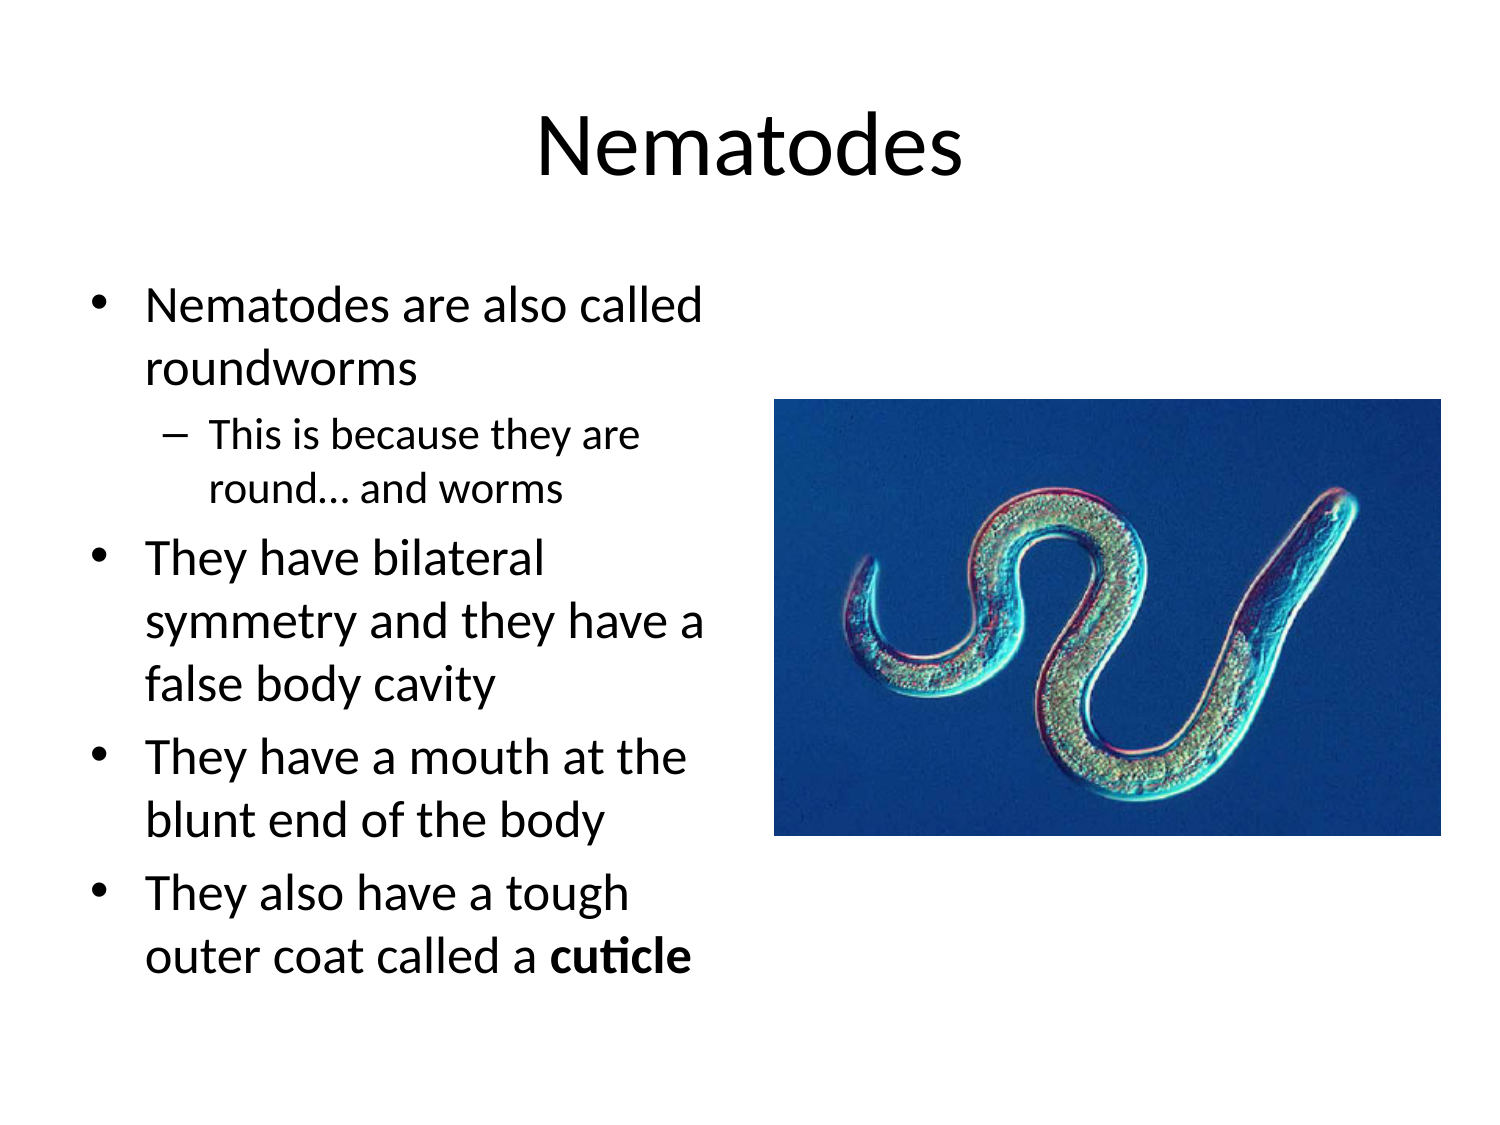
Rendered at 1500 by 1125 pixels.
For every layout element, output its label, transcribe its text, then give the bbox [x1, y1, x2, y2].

list Nematodes are also called roundworms This is because they are round… and worms They have bilateral symmetry and they have a false body cavity They have a mouth at the blunt end of the body They also have a tough outer coat called a cuticle [75, 262, 738, 1005]
picture [774, 399, 1441, 836]
title Nematodes [75, 45, 1425, 233]
